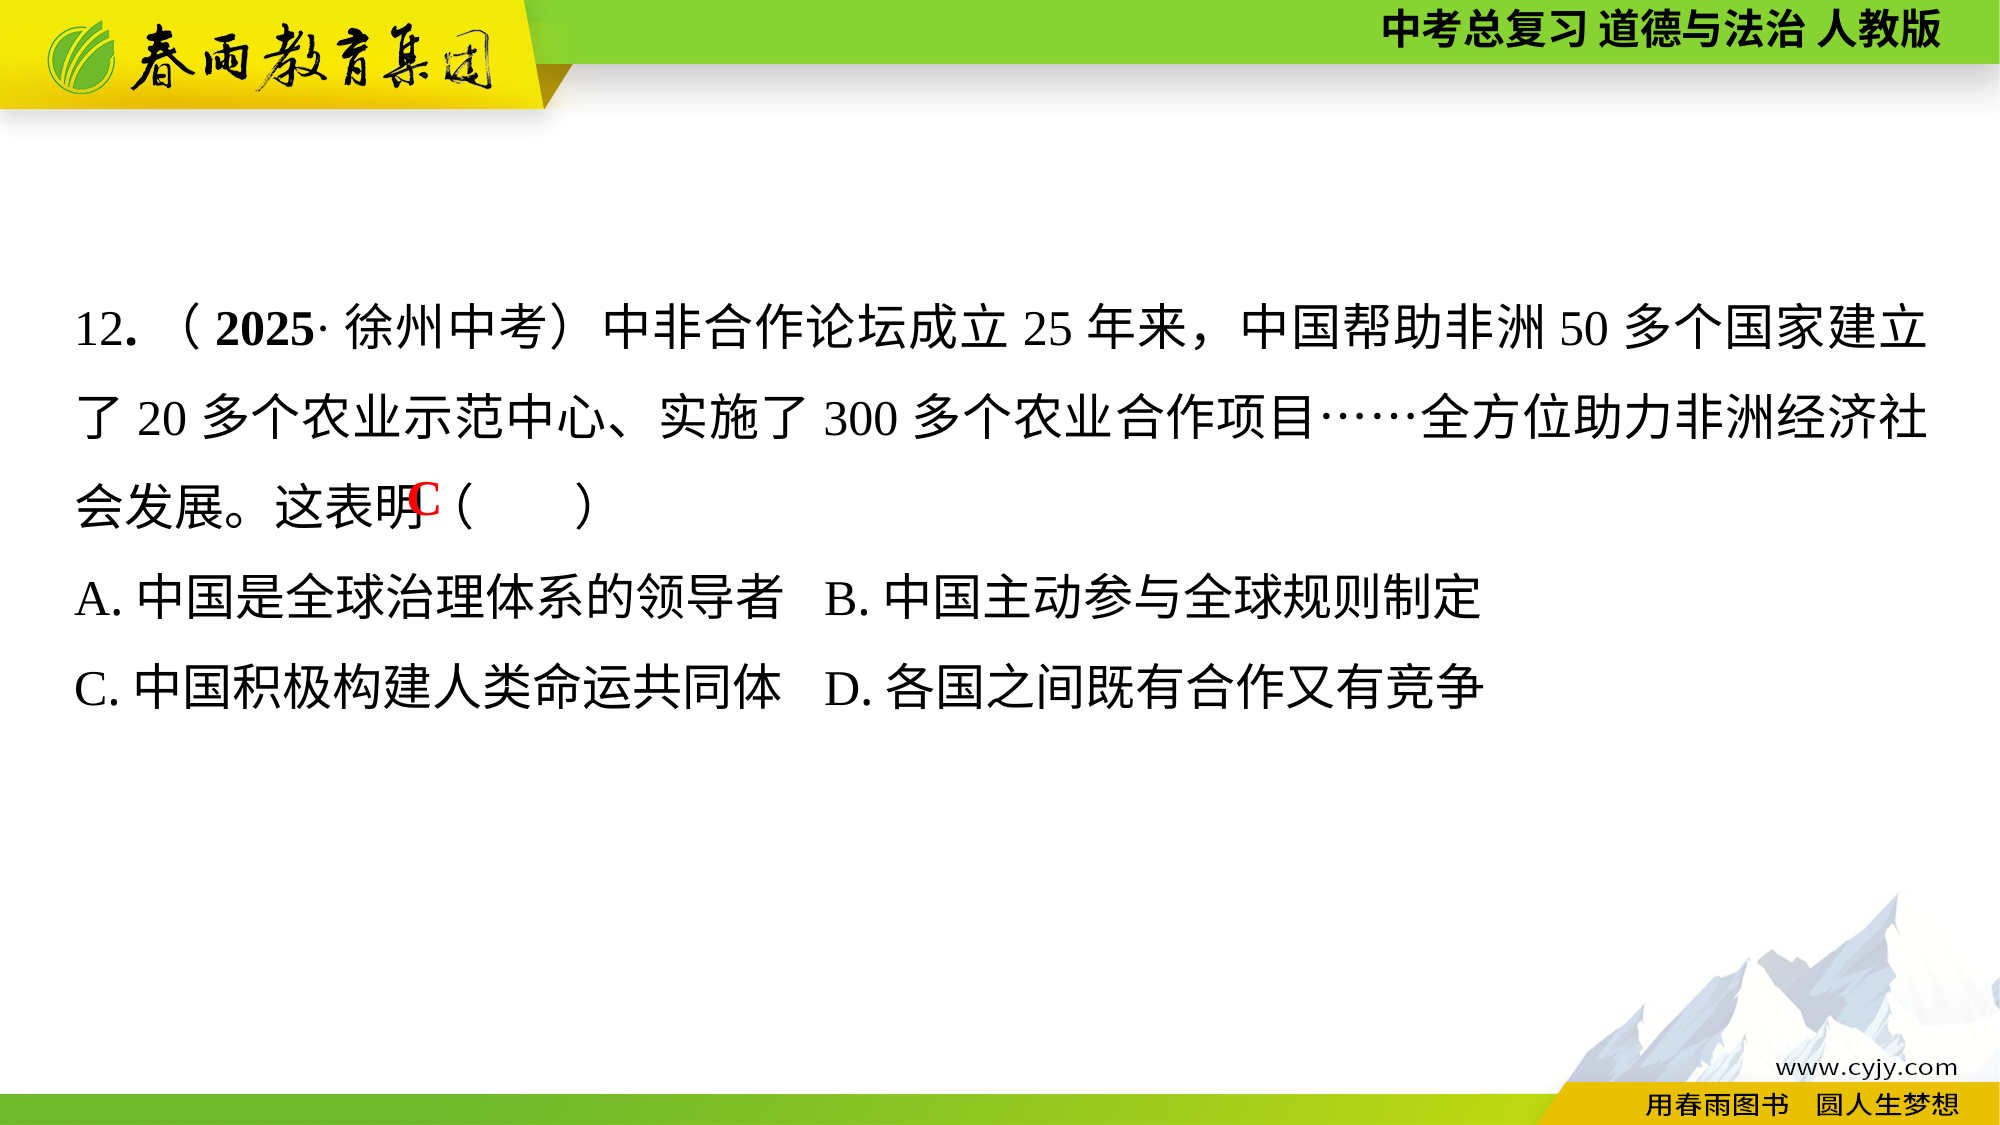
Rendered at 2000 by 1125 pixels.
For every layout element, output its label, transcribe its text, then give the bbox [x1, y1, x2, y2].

text_box C [391, 458, 458, 533]
picture [0, 0, 2000, 1125]
list 12.（2025·徐州中考）中非合作论坛成立25年来，中国帮助非洲50多个国家建立了20多个农业示范中心、实施了300多个农业合作项目……全方位助力非洲经济社会发展。这表明（ ） A.中国是全球治理体系的领导者 B.中国主动参与全球规则制定 C.中国积极构建人类命运共同体 D.各国之间既有合作又有竞争 [59, 258, 1944, 728]
